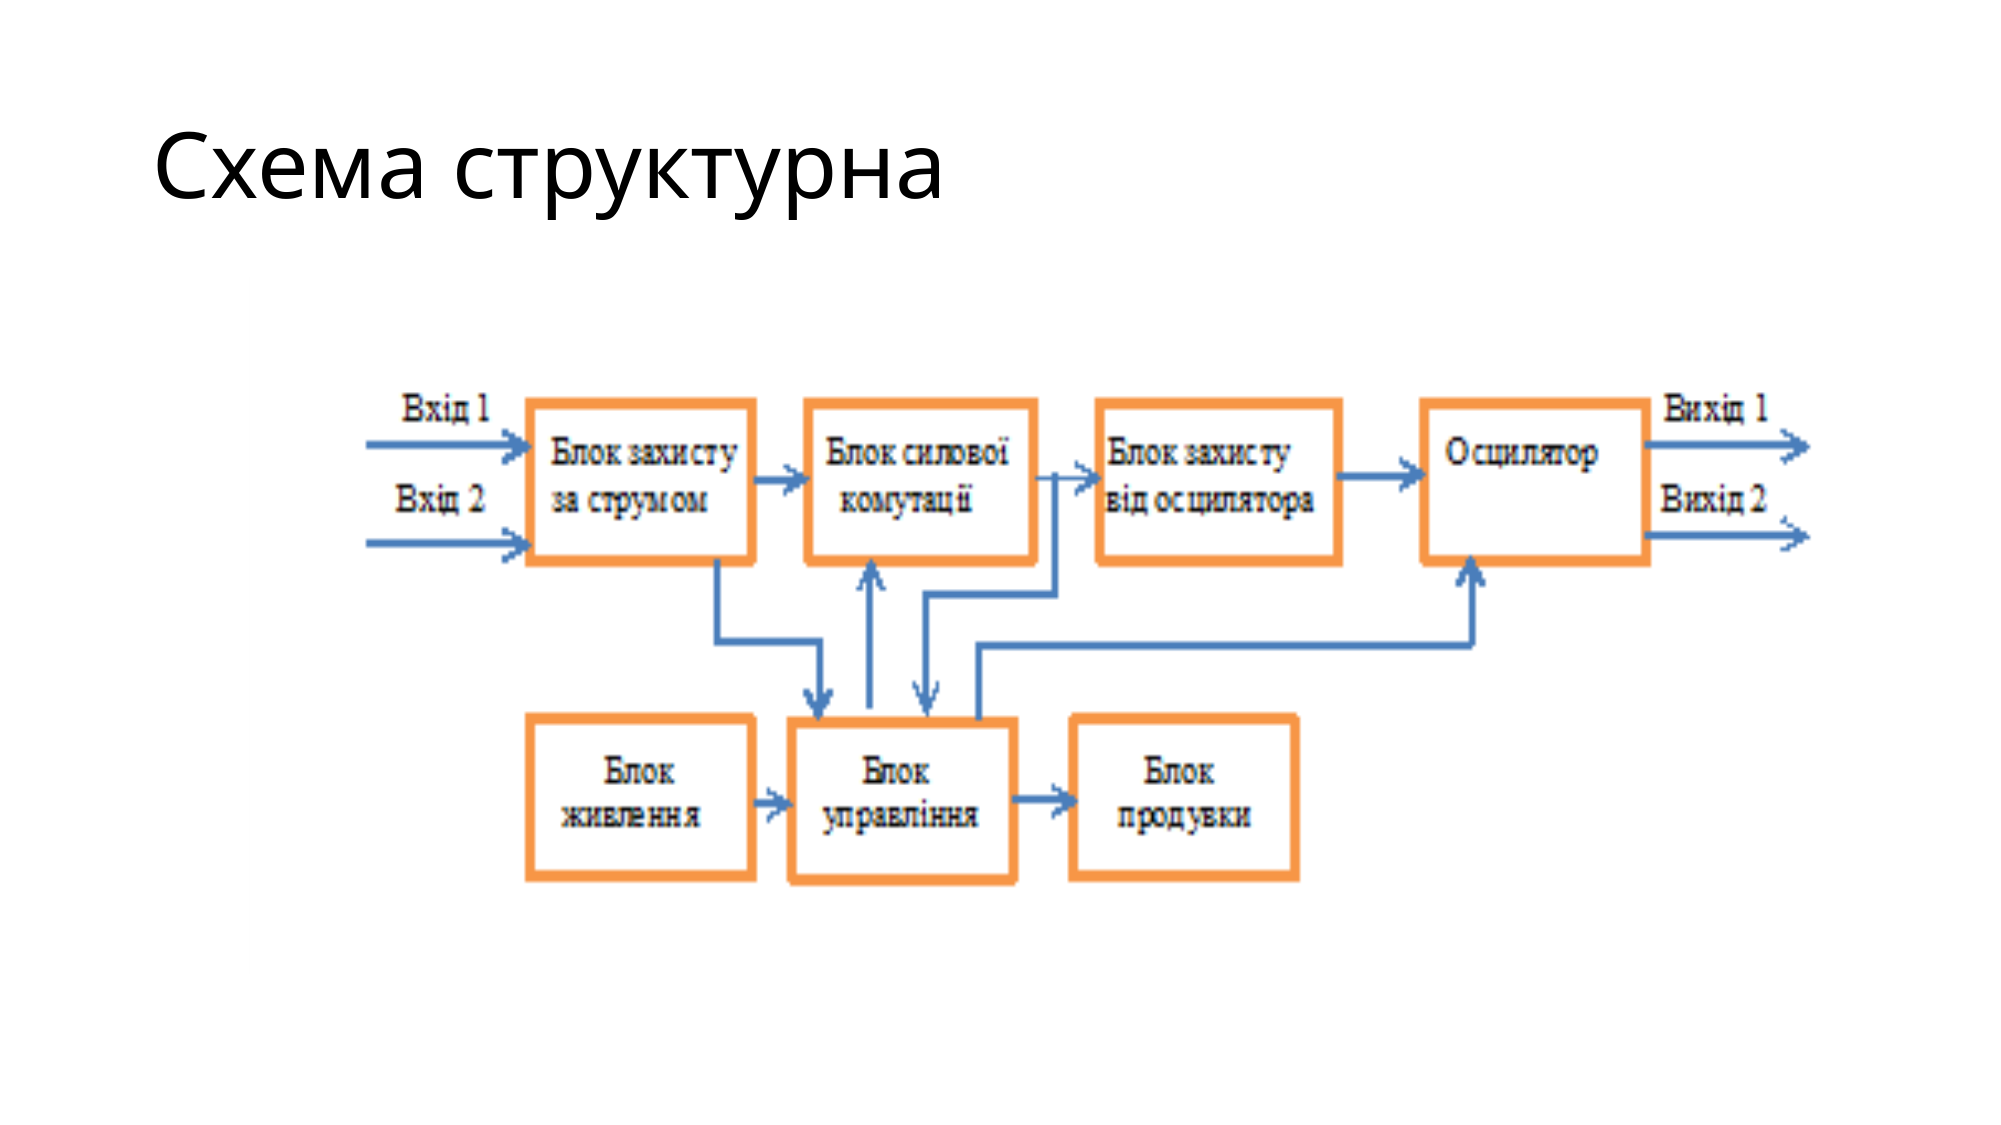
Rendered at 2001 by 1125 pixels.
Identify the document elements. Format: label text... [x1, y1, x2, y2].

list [248, 277, 1841, 974]
title Схема структурна [137, 59, 1863, 278]
